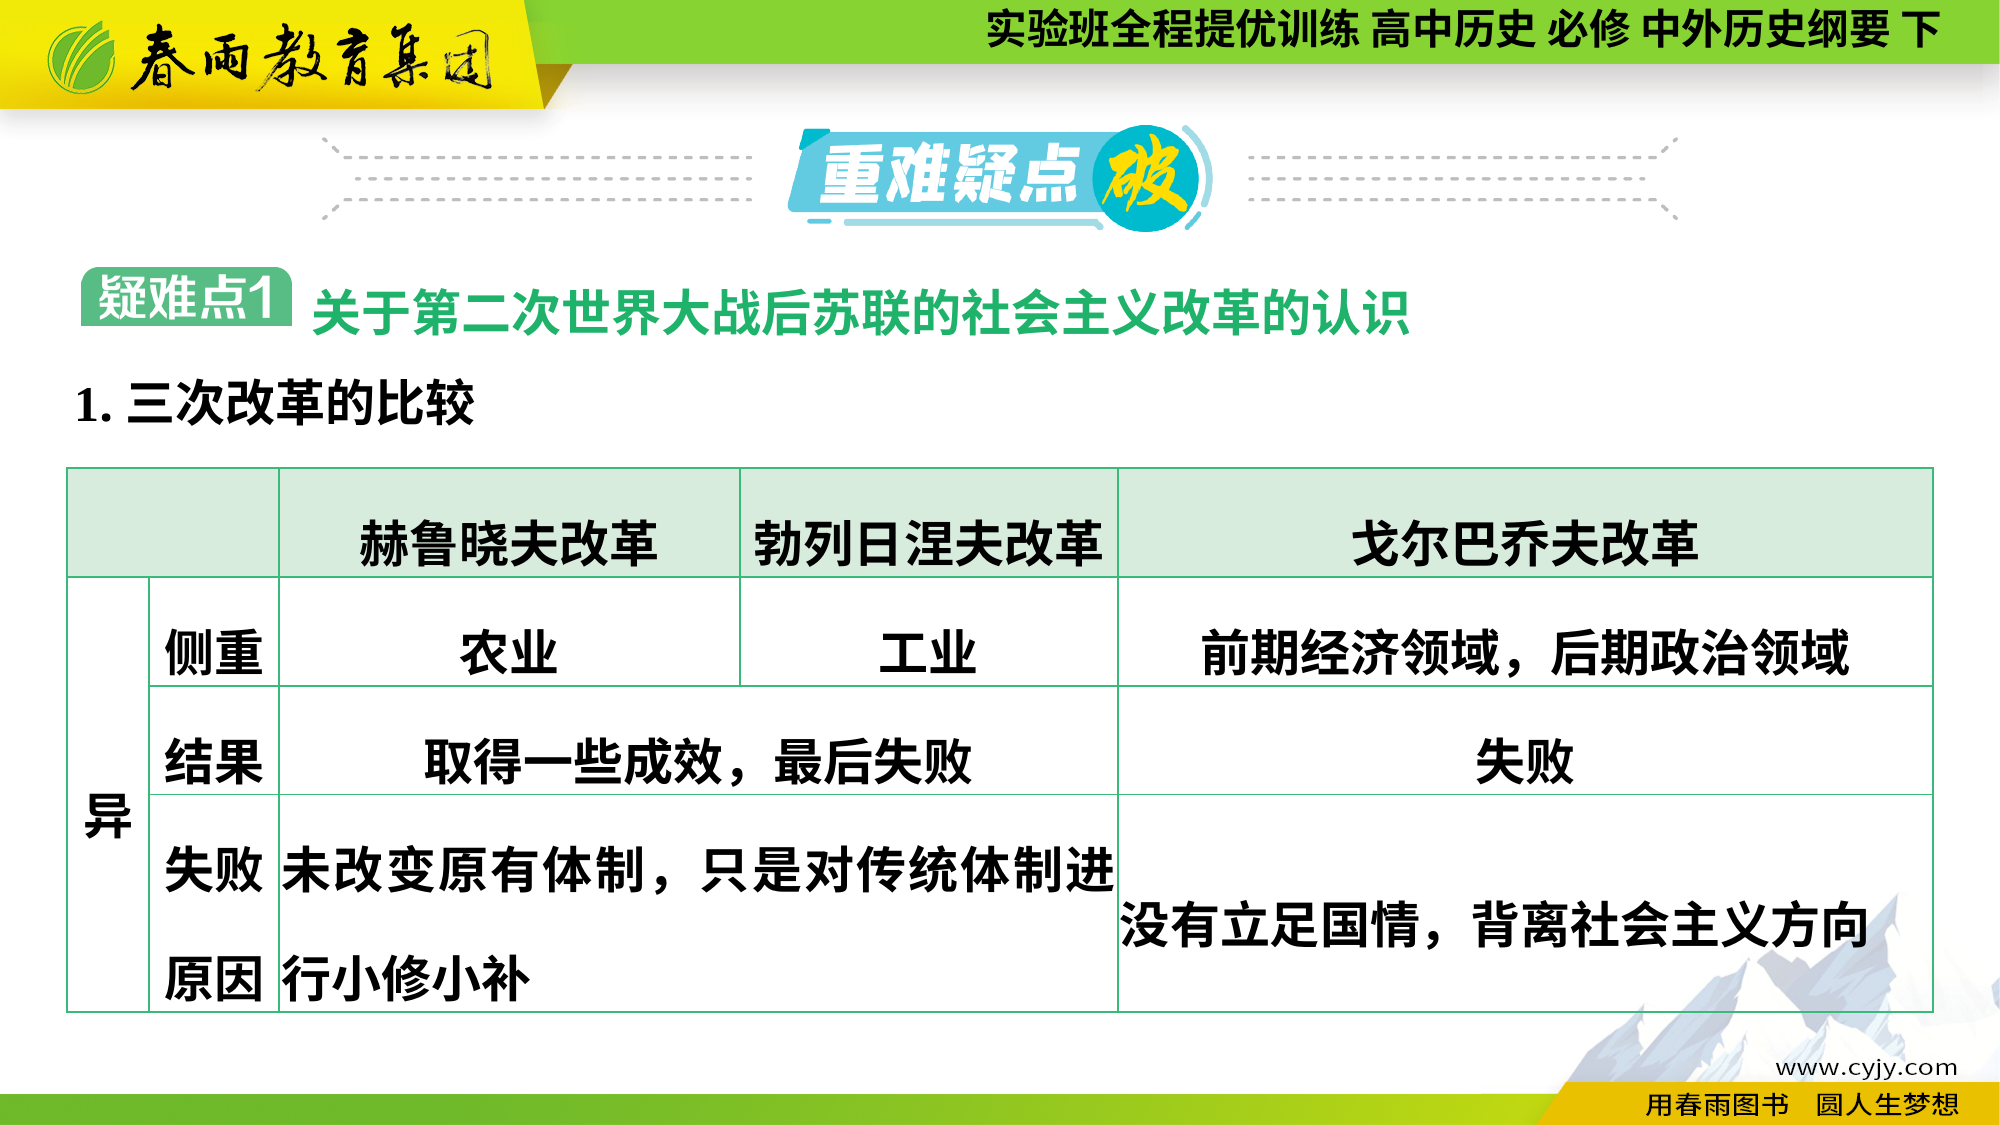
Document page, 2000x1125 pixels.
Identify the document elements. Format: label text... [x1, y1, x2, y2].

table_header 勃列日涅夫改革 [741, 469, 1117, 576]
table_cell 异 [68, 578, 148, 1011]
list 关于第二次世界大战后苏联的社会主义改革的认识 1.三次改革的比较 [59, 243, 1944, 429]
table_cell 结果 [150, 687, 278, 794]
table_cell 前期经济领域，后期政治领域 [1119, 578, 1932, 685]
table_cell 农业 [280, 578, 739, 685]
table_cell 未改变原有体制，只是对传统体制进行小修小补 [280, 795, 1117, 1011]
table_cell 侧重 [150, 578, 278, 685]
picture [0, 0, 2000, 1125]
table_header [68, 469, 278, 576]
table_cell 失败 原因 [150, 795, 278, 1011]
table_cell 没有立足国情，背离社会主义方向 [1119, 795, 1932, 1011]
table_cell 失败 [1119, 687, 1932, 794]
table_cell 工业 [741, 578, 1117, 685]
table_cell 取得一些成效，最后失败 [280, 687, 1117, 794]
table_header 赫鲁晓夫改革 [280, 469, 739, 576]
table_header 戈尔巴乔夫改革 [1119, 469, 1932, 576]
